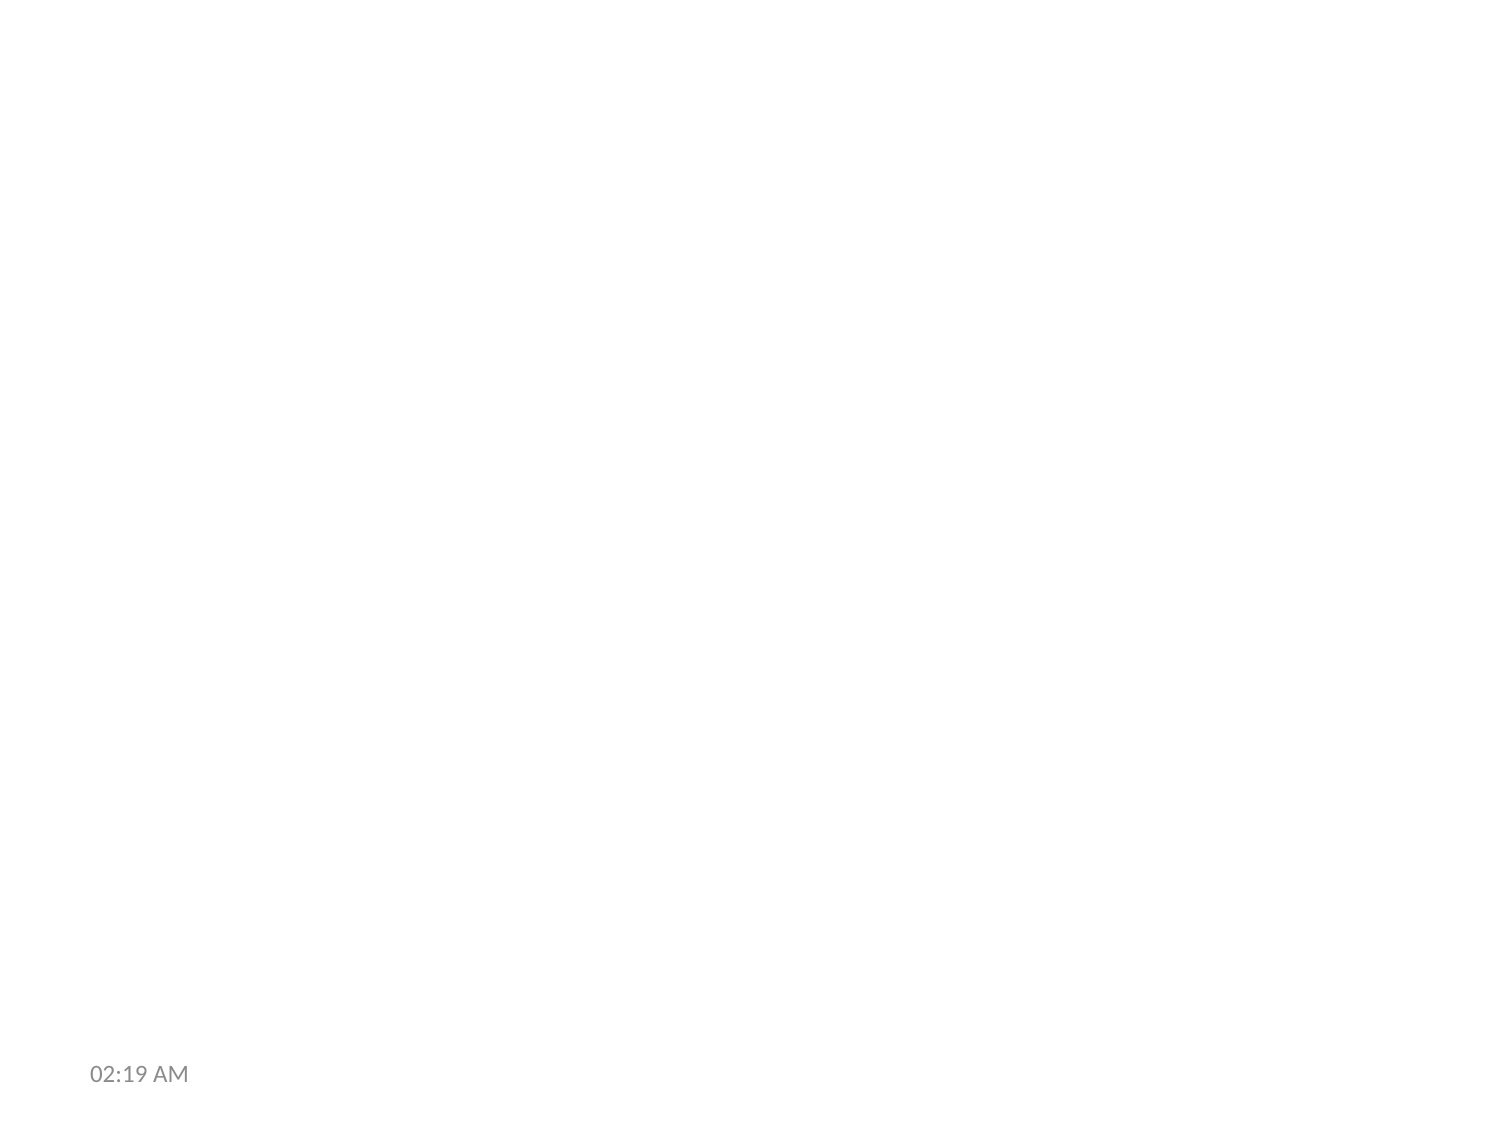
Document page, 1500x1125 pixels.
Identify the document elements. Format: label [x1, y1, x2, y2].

slide_number [75, 1042, 425, 1103]
